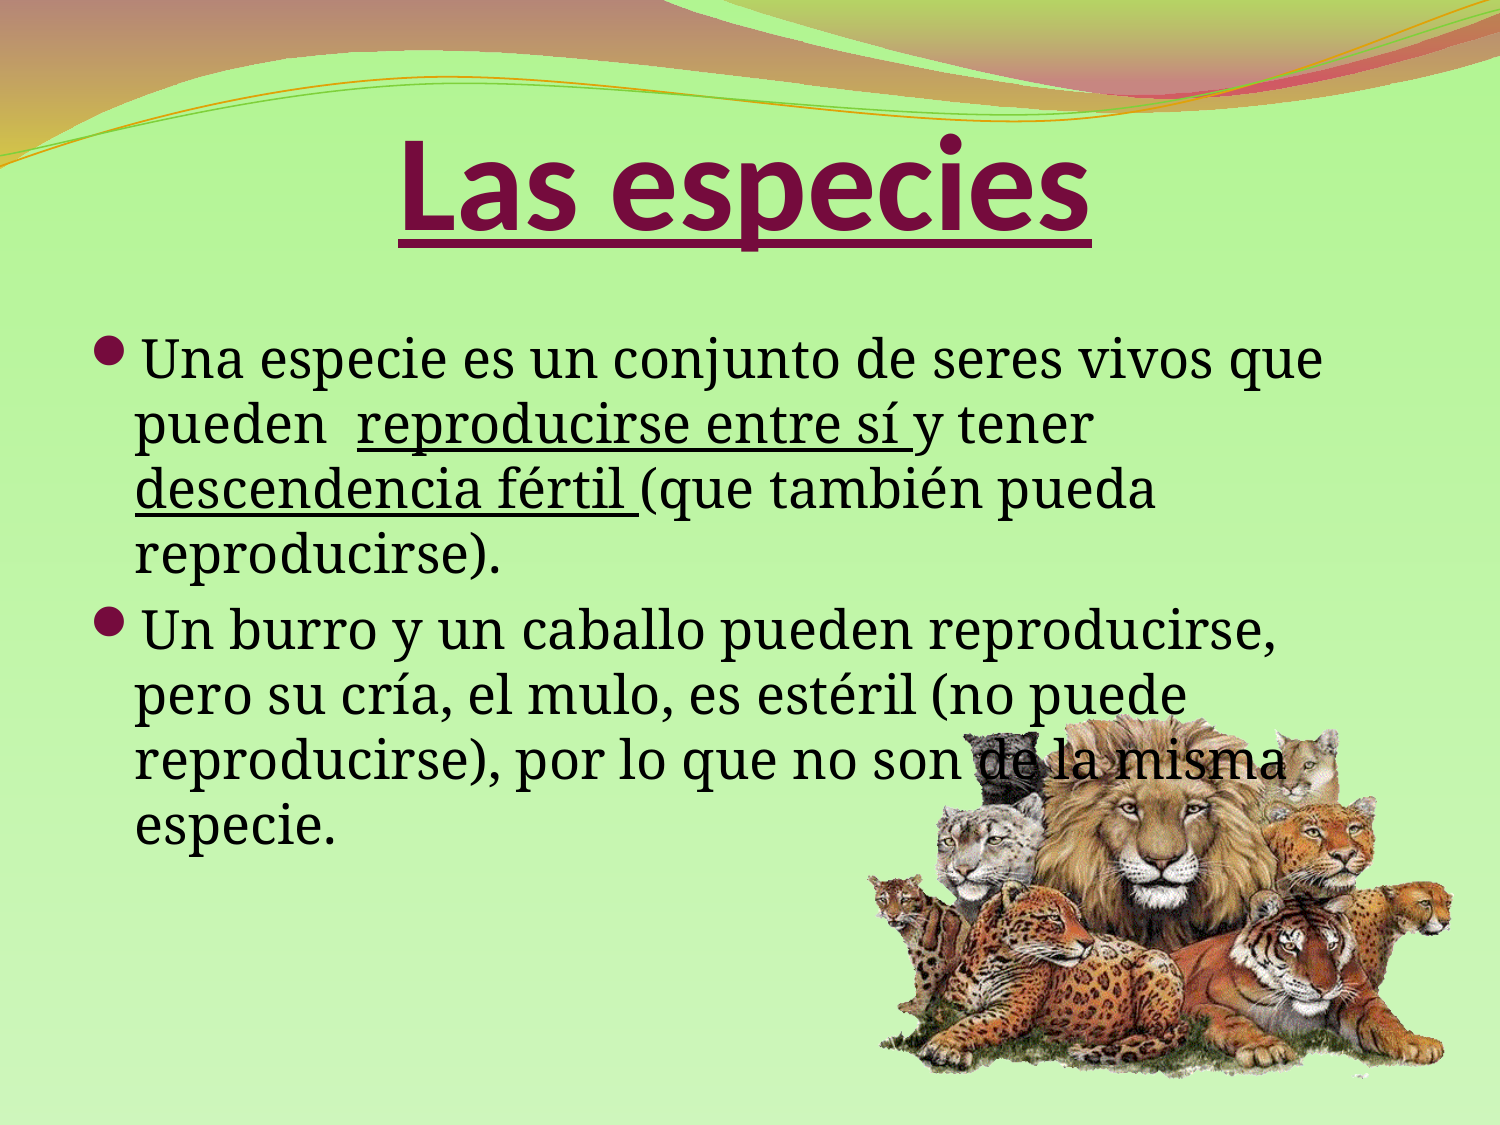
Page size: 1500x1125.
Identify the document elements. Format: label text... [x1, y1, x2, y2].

list Una especie es un conjunto de seres vivos que pueden reproducirse entre sí y tener descendencia fértil (que también pueda reproducirse). Un burro y un caballo pueden reproducirse, pero su cría, el mulo, es estéril (no puede reproducirse), por lo que no son de la misma especie. [75, 317, 1425, 1038]
title Las especies [70, 70, 1421, 258]
picture [866, 714, 1455, 1079]
